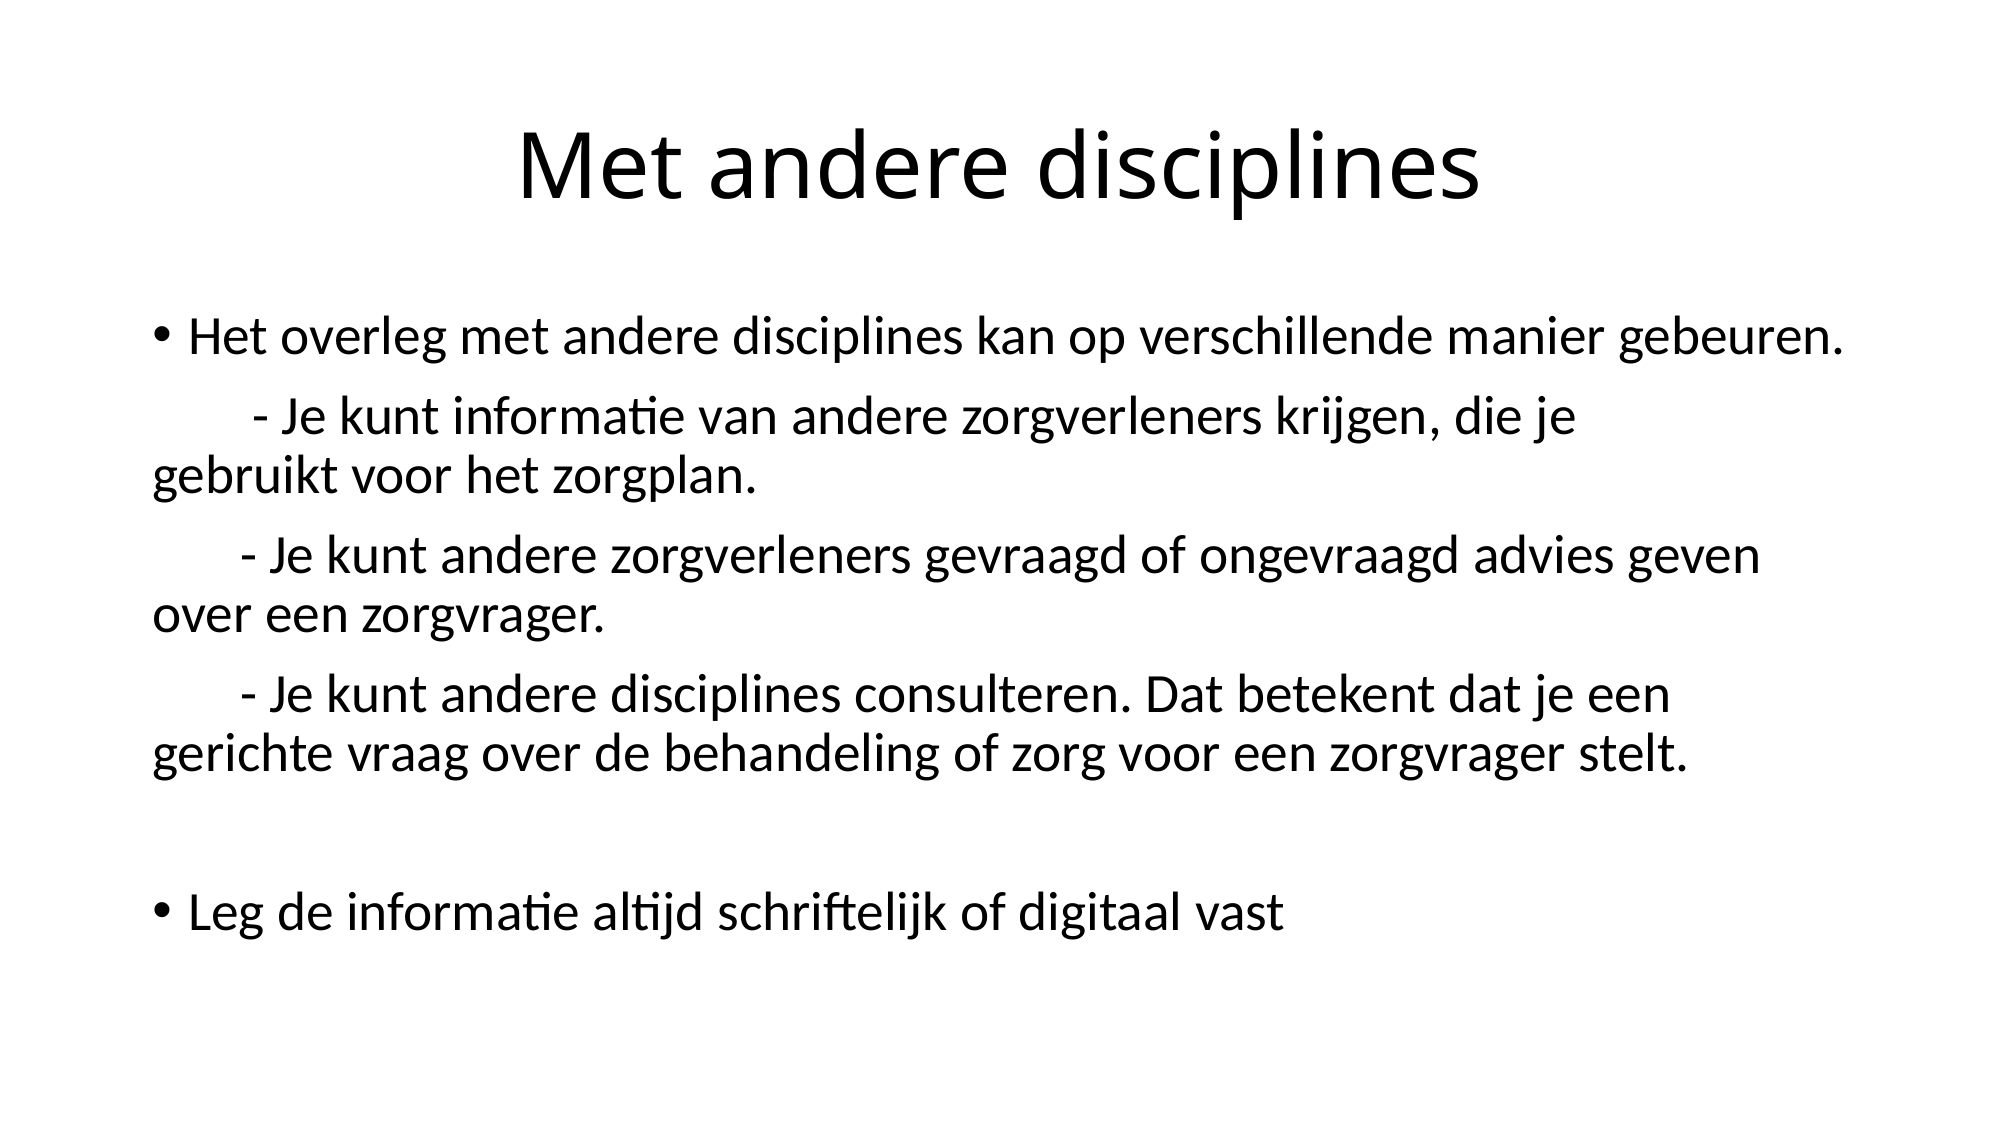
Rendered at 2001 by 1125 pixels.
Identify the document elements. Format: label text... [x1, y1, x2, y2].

title Met andere disciplines [137, 59, 1863, 278]
list Het overleg met andere disciplines kan op verschillende manier gebeuren. - Je kunt informatie van andere zorgverleners krijgen, die je gebruikt voor het zorgplan. - Je kunt andere zorgverleners gevraagd of ongevraagd advies geven over een zorgvrager. - Je kunt andere disciplines consulteren. Dat betekent dat je een gerichte vraag over de behandeling of zorg voor een zorgvrager stelt. Leg de informatie altijd schriftelijk of digitaal vast [137, 299, 1863, 1014]
